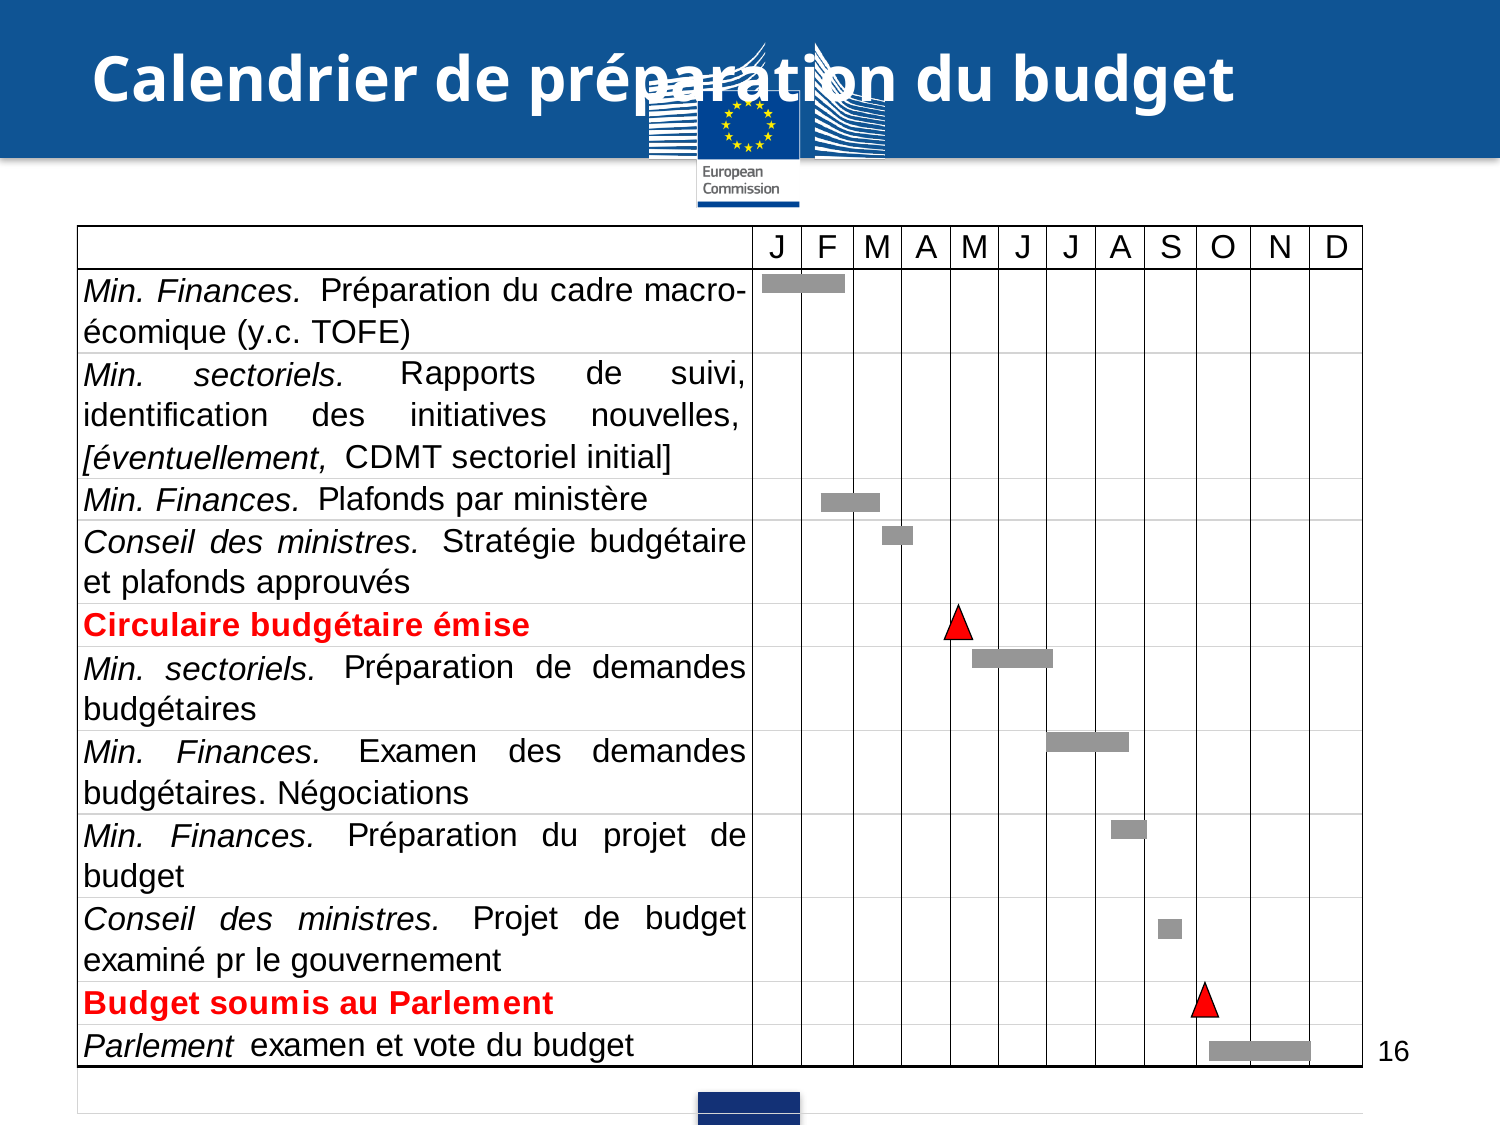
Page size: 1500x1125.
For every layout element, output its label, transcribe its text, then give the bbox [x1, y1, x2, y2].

slide_number 16 [1369, 1024, 1426, 1103]
picture [649, 154, 885, 208]
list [76, 225, 1365, 1115]
title Calendrier de préparation du budget [76, 0, 1428, 154]
